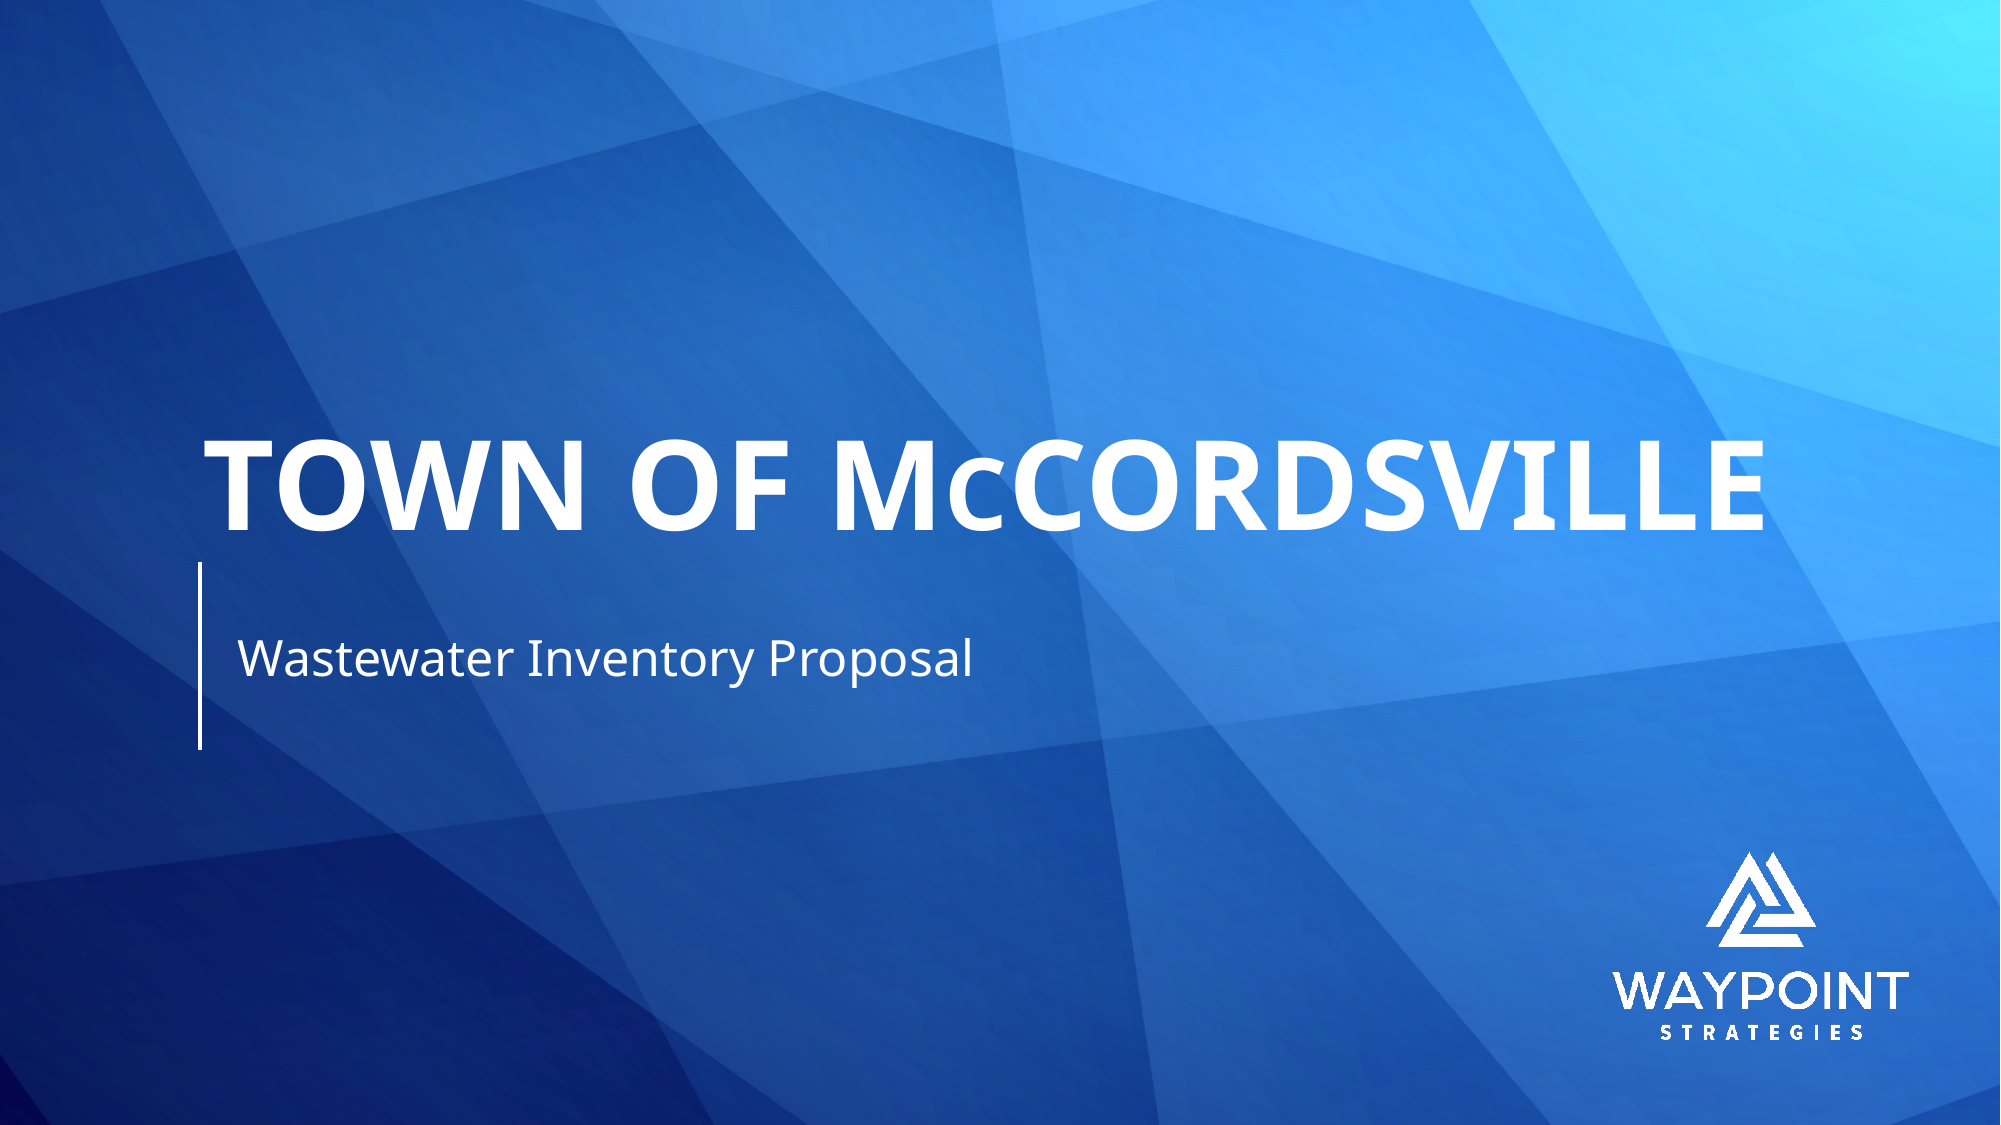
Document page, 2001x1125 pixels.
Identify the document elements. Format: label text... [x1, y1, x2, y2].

title Town of McCordsville [187, 137, 1863, 563]
picture [0, 0, 2000, 1125]
subtitle Wastewater Inventory Proposal [222, 562, 1863, 750]
